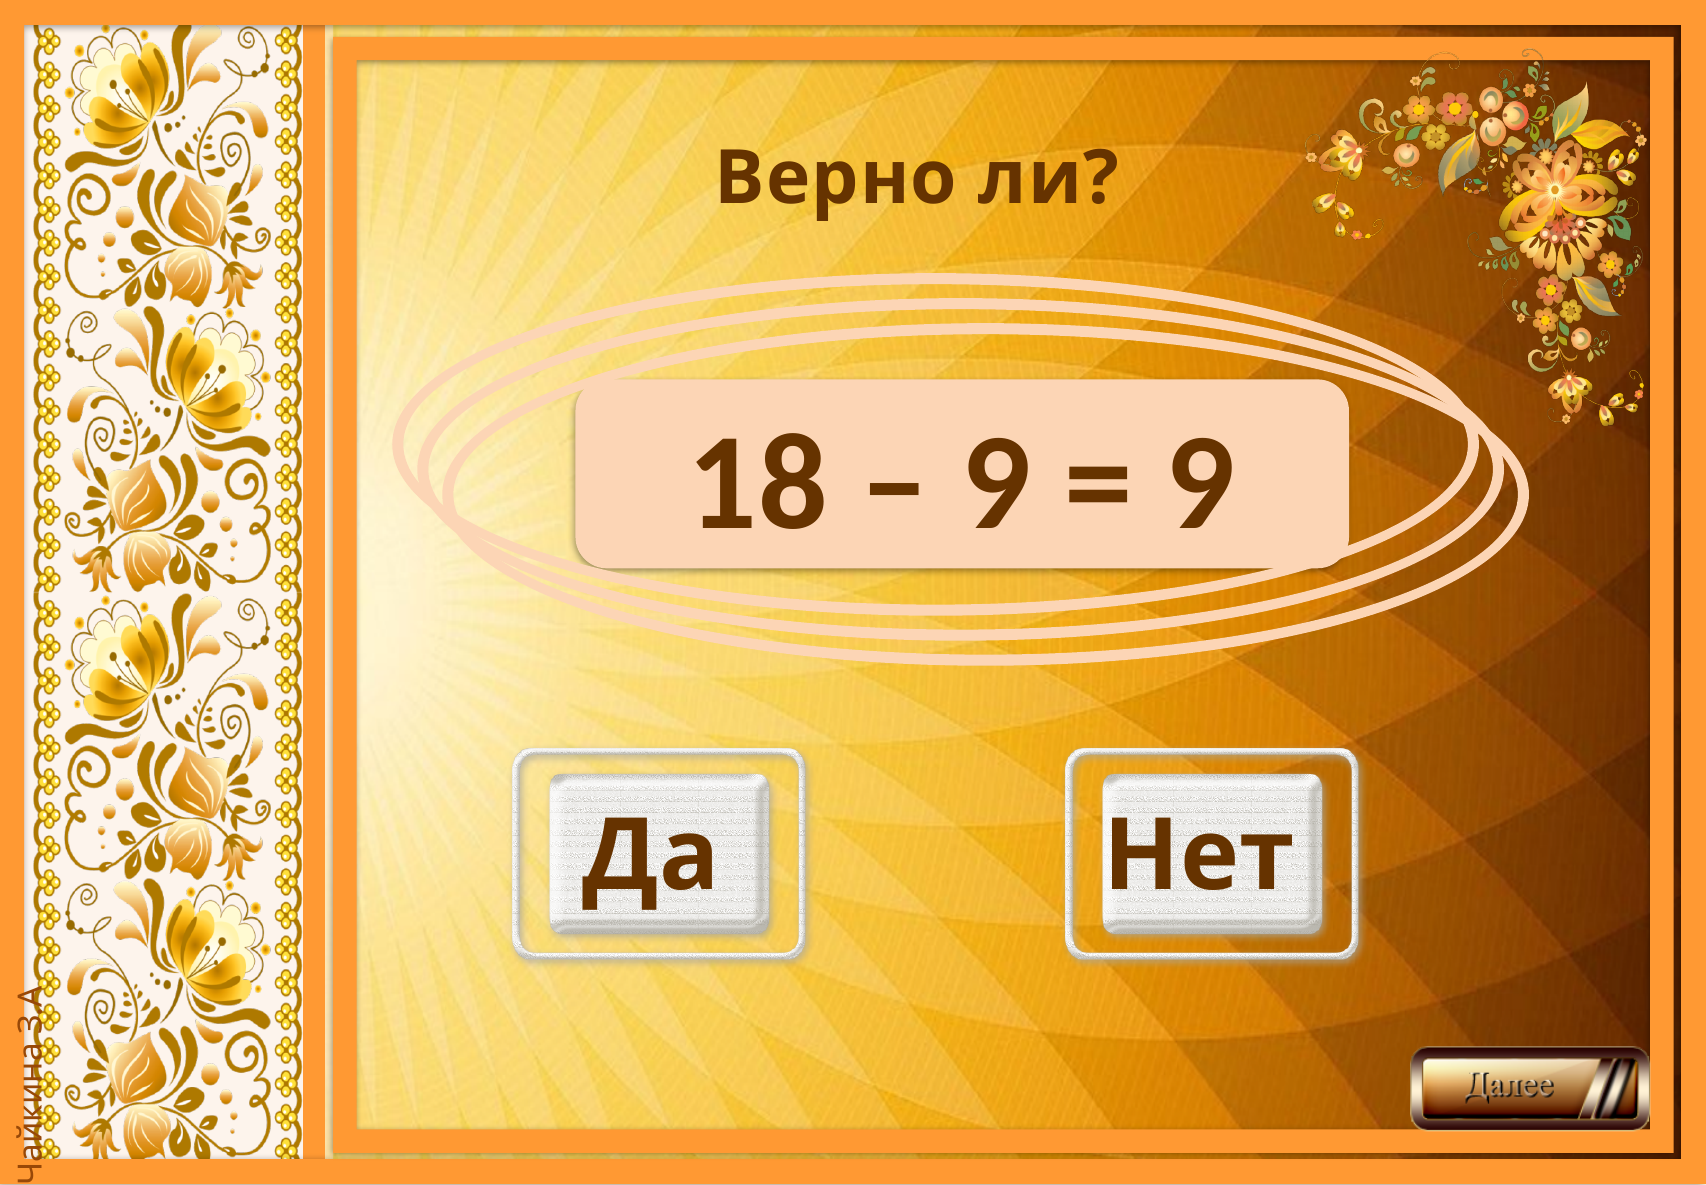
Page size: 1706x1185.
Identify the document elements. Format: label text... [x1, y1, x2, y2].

text_box [390, 271, 1466, 509]
picture [32, 1048, 39, 1056]
picture [25, 1130, 38, 1138]
text_box [467, 439, 1507, 643]
text_box 18 – 9 = 9 [574, 378, 1350, 570]
text_box [440, 321, 1532, 668]
picture [325, 25, 1681, 1159]
text_box [415, 296, 1491, 534]
picture [25, 25, 303, 1159]
picture [25, 1149, 32, 1159]
picture [25, 1068, 31, 1077]
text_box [1054, 733, 1373, 976]
picture [25, 993, 31, 1000]
picture [25, 1091, 38, 1099]
picture [32, 1149, 39, 1157]
text_box [460, 426, 1482, 618]
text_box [501, 733, 820, 976]
text_box Верно ли? [392, 119, 1444, 317]
